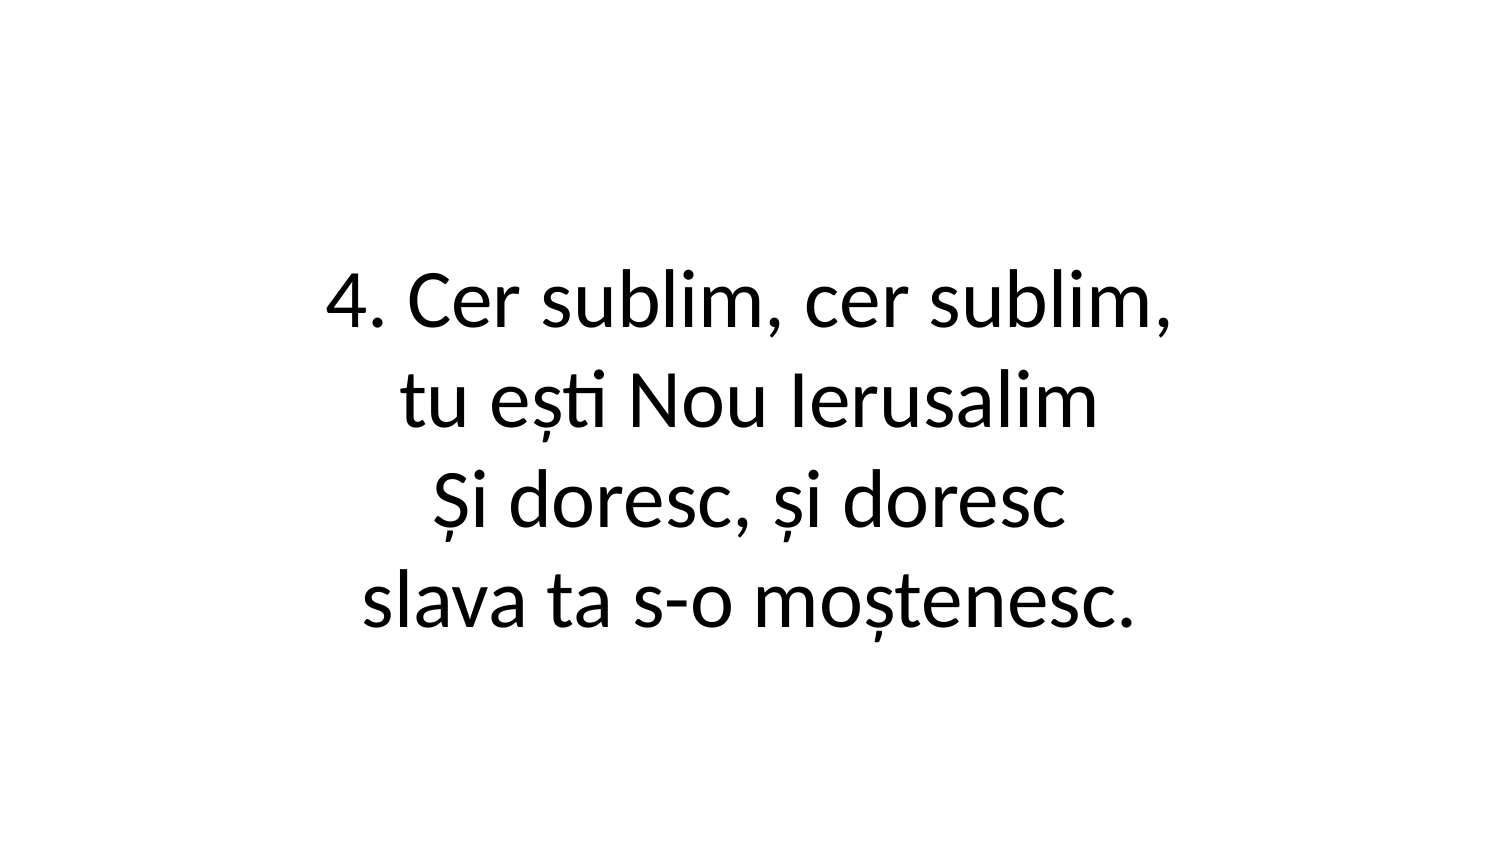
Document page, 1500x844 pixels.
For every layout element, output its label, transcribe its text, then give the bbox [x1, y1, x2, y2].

text_box 4. Cer sublim, cer sublim, tu ești Nou Ierusalim Și doresc, și doresc slava ta s-o moștenesc. [310, 192, 1190, 652]
